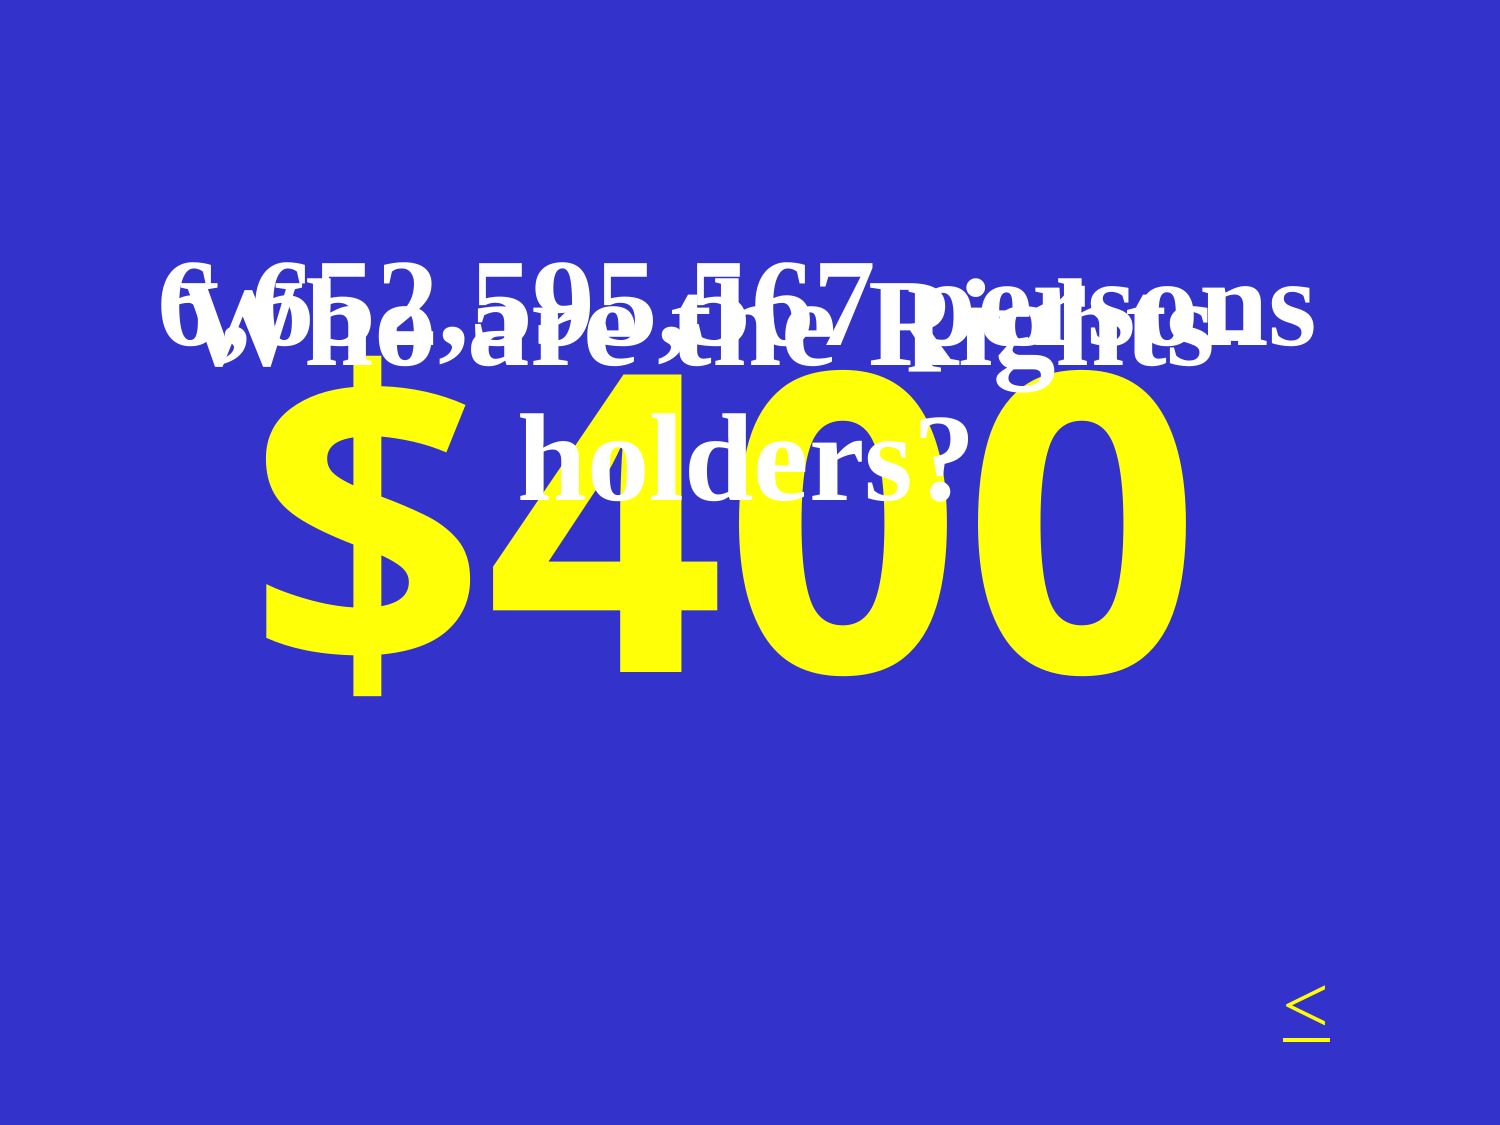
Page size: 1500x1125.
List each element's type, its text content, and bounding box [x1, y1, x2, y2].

list 6,652,595,567 persons [99, 212, 1376, 888]
text_box < [1187, 942, 1425, 1058]
list Who are the Rights-holders? [74, 249, 1363, 776]
